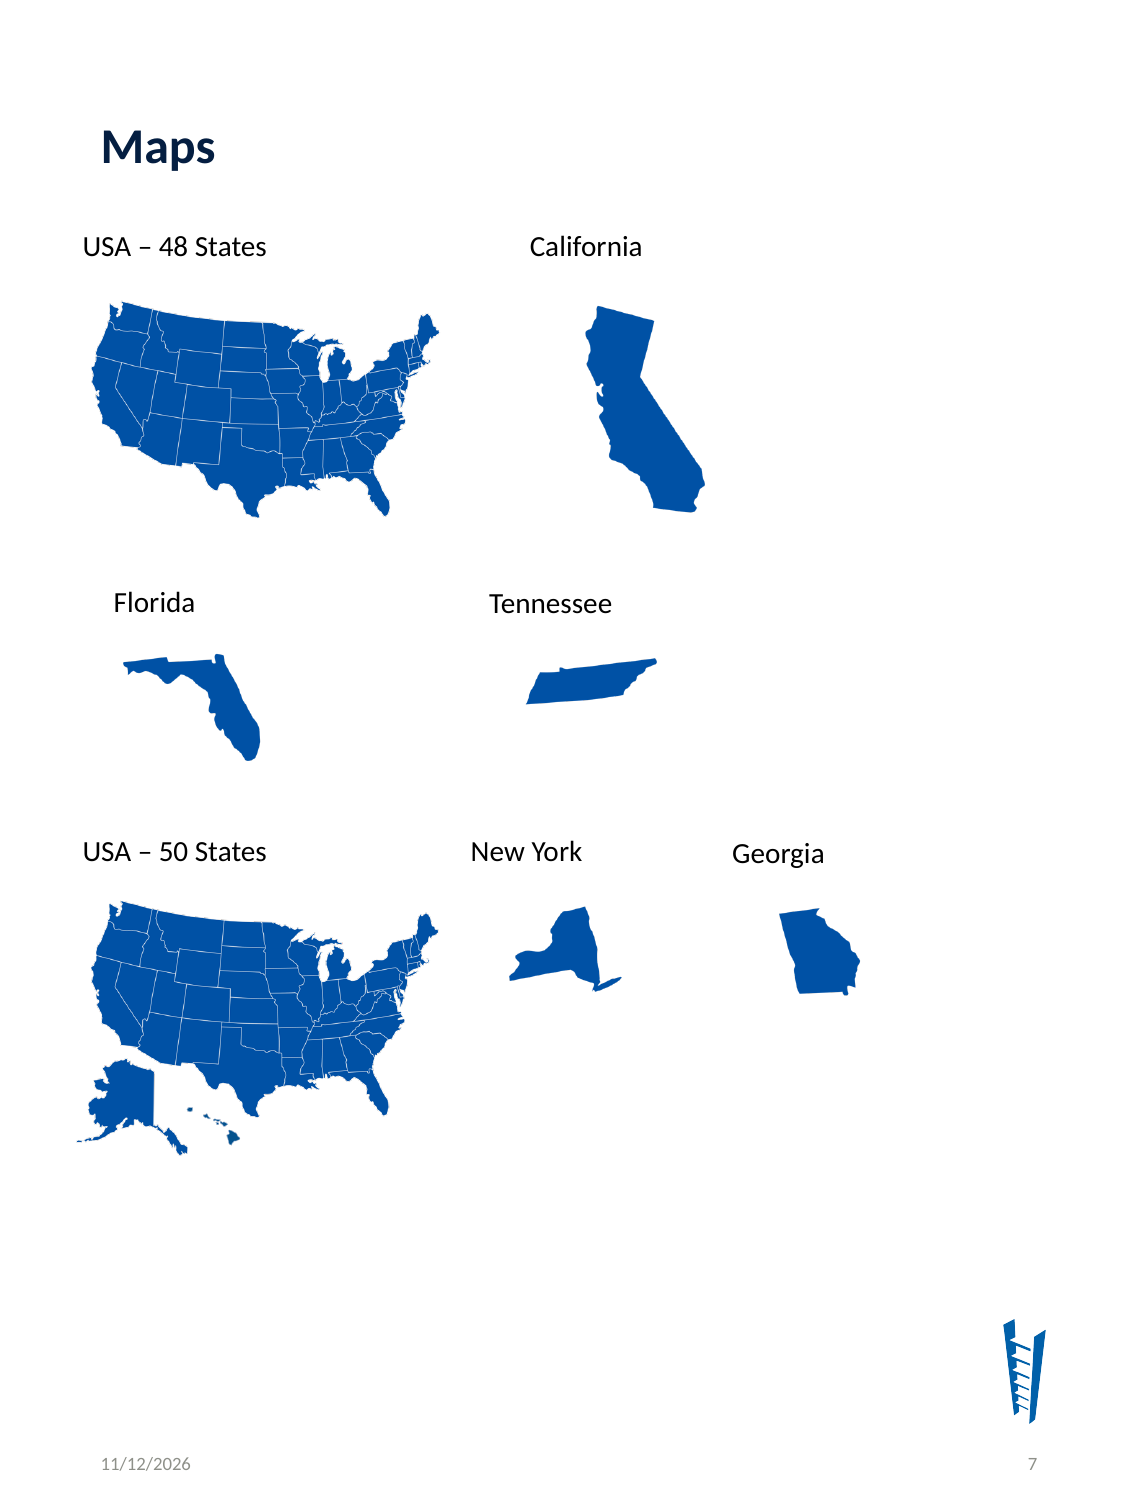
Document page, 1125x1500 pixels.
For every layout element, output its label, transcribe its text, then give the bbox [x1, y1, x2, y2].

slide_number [100, 1441, 264, 1487]
picture [511, 641, 671, 722]
title Maps [100, 59, 1038, 228]
text_box Georgia [732, 834, 881, 870]
picture [66, 890, 448, 1167]
picture [73, 285, 455, 531]
text_box USA – 50 States [82, 832, 323, 868]
picture [1003, 1319, 1046, 1424]
picture [575, 292, 711, 527]
text_box California [529, 227, 699, 263]
text_box New York [470, 832, 639, 868]
text_box Tennessee [489, 583, 668, 619]
text_box USA – 48 States [82, 227, 323, 263]
picture [762, 890, 874, 1009]
slide_number 7 [874, 1441, 1038, 1487]
picture [113, 641, 269, 774]
text_box Florida [113, 583, 251, 619]
picture [491, 890, 634, 1009]
